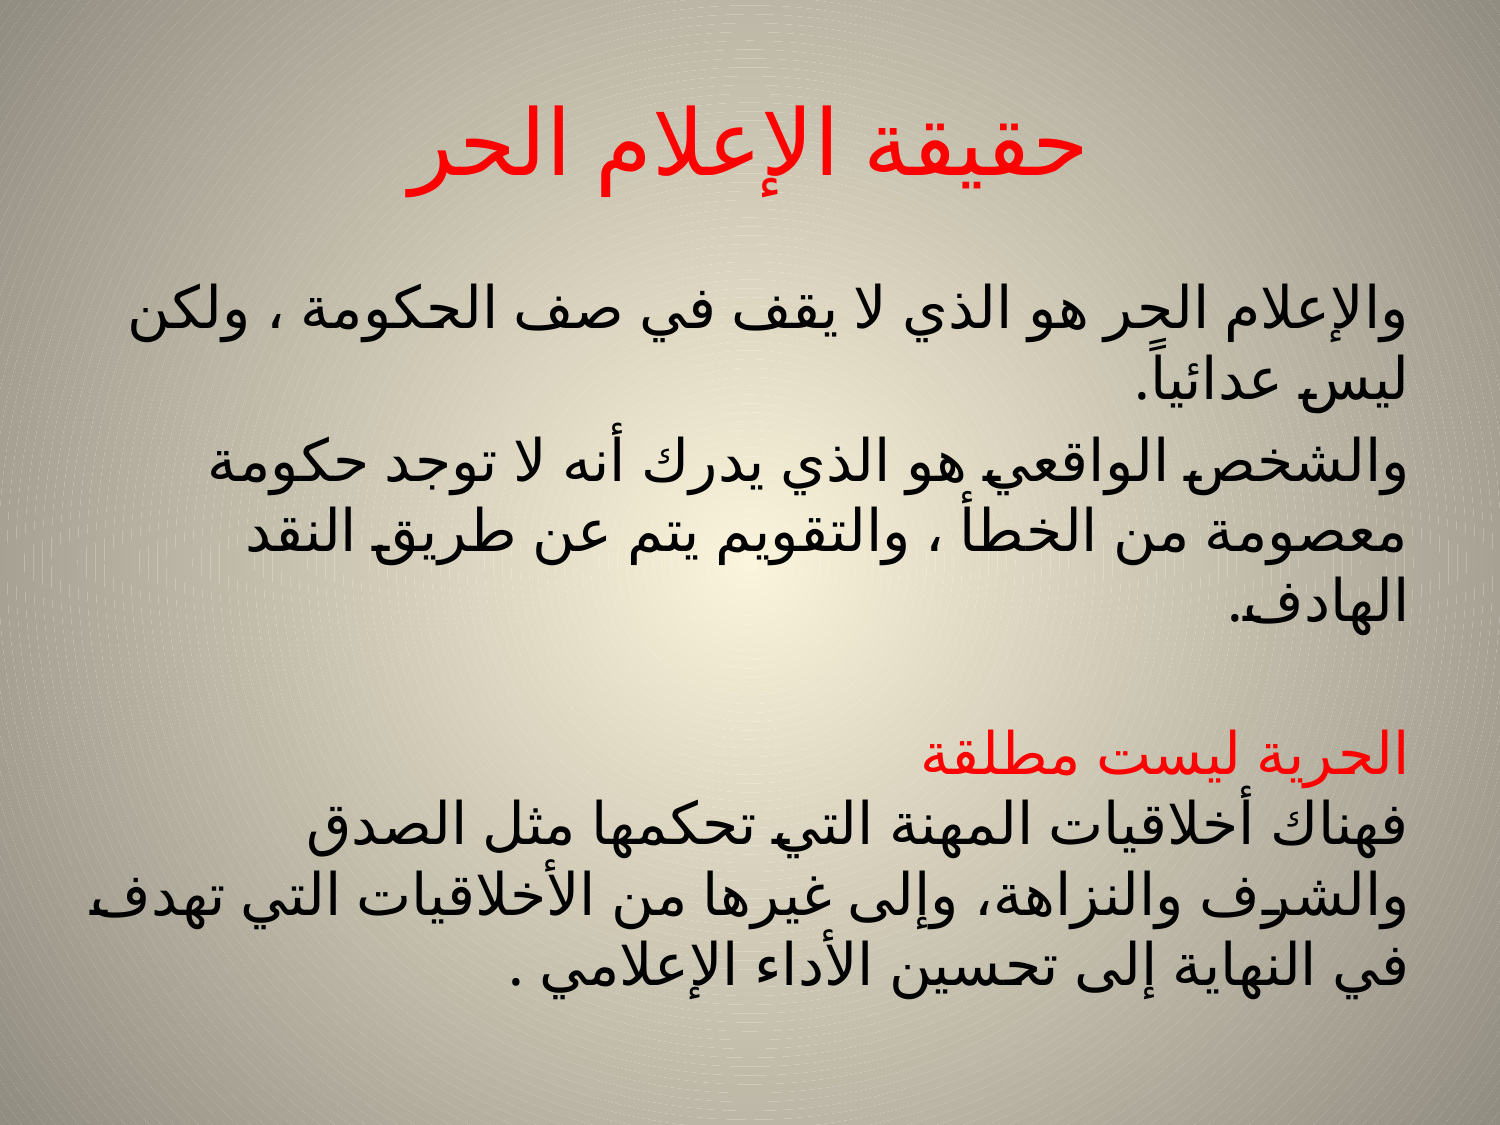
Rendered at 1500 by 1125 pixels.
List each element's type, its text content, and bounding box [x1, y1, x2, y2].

title حقيقة الإعلام الحر [75, 45, 1425, 233]
list والإعلام الحر هو الذي لا يقف في صف الحكومة ، ولكن ليس عدائياً. والشخص الواقعي هو الذي يدرك أنه لا توجد حكومة معصومة من الخطأ ، والتقويم يتم عن طريق النقد الهادف. الحرية ليست مطلقة فهناك أخلاقيات المهنة التي تحكمها مثل الصدق والشرف والنزاهة، وإلى غيرها من الأخلاقيات التي تهدف في النهاية إلى تحسين الأداء الإعلامي . [75, 262, 1425, 1005]
